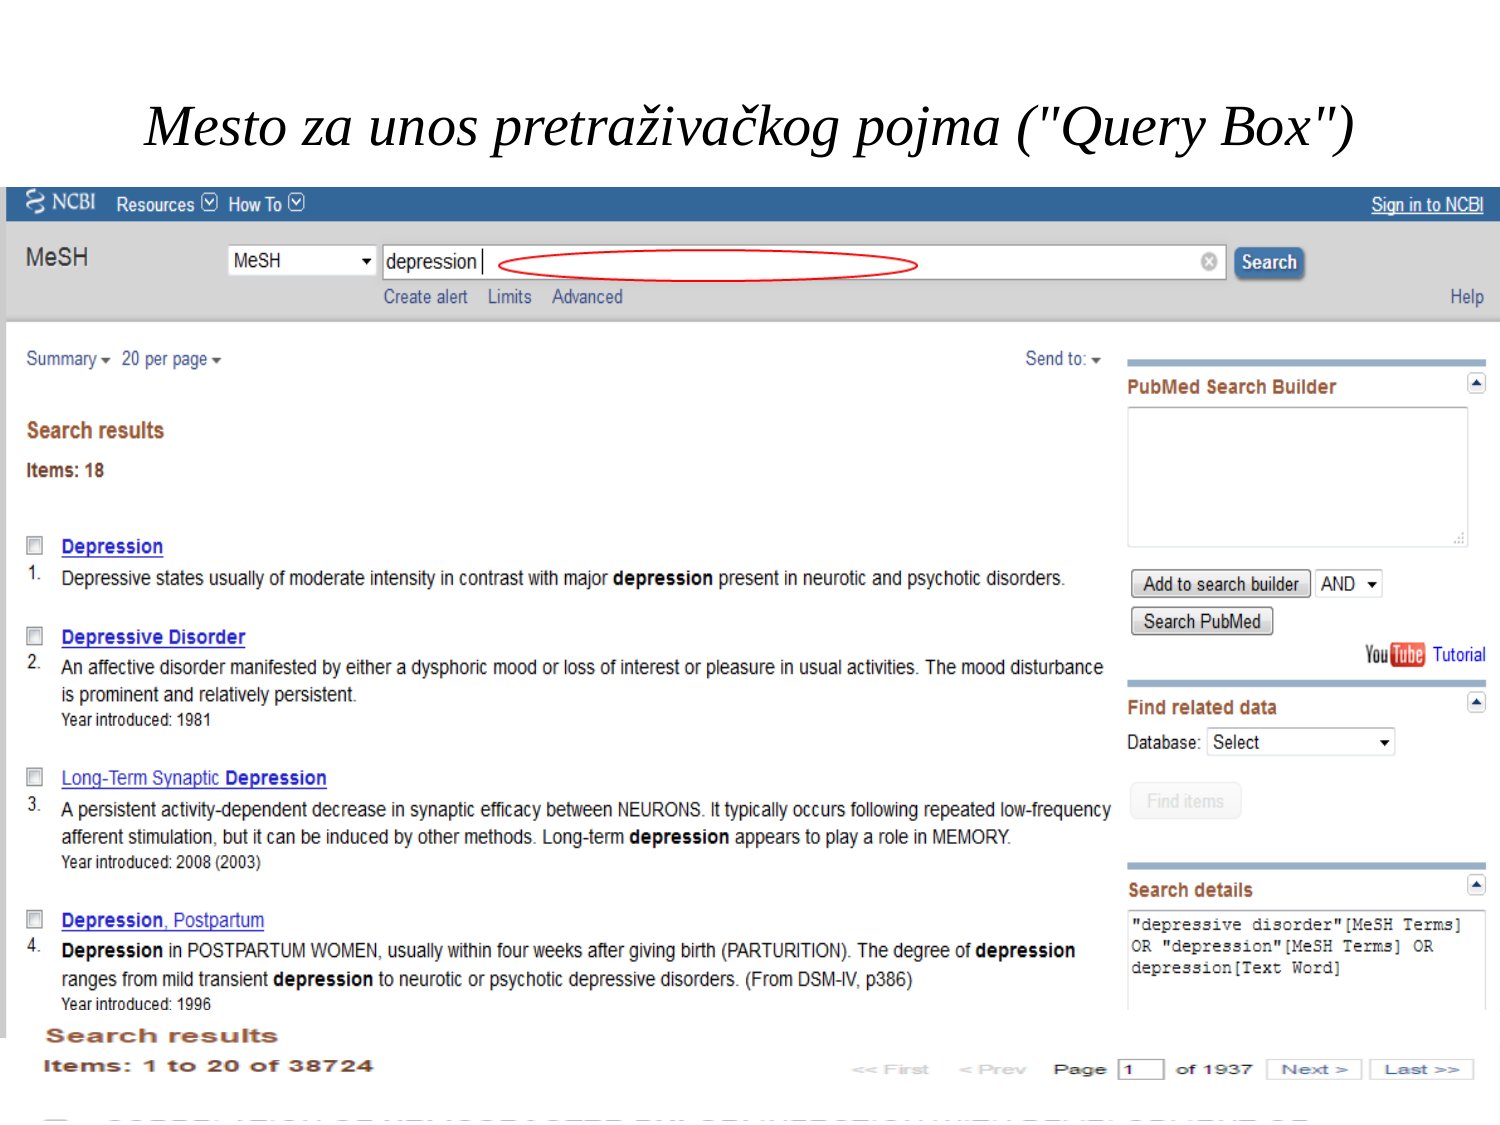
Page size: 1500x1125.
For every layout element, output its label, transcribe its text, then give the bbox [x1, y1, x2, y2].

title Mesto za unos pretraživačkog pojma ("Query Box") [75, 45, 1425, 185]
picture [0, 187, 1500, 1122]
